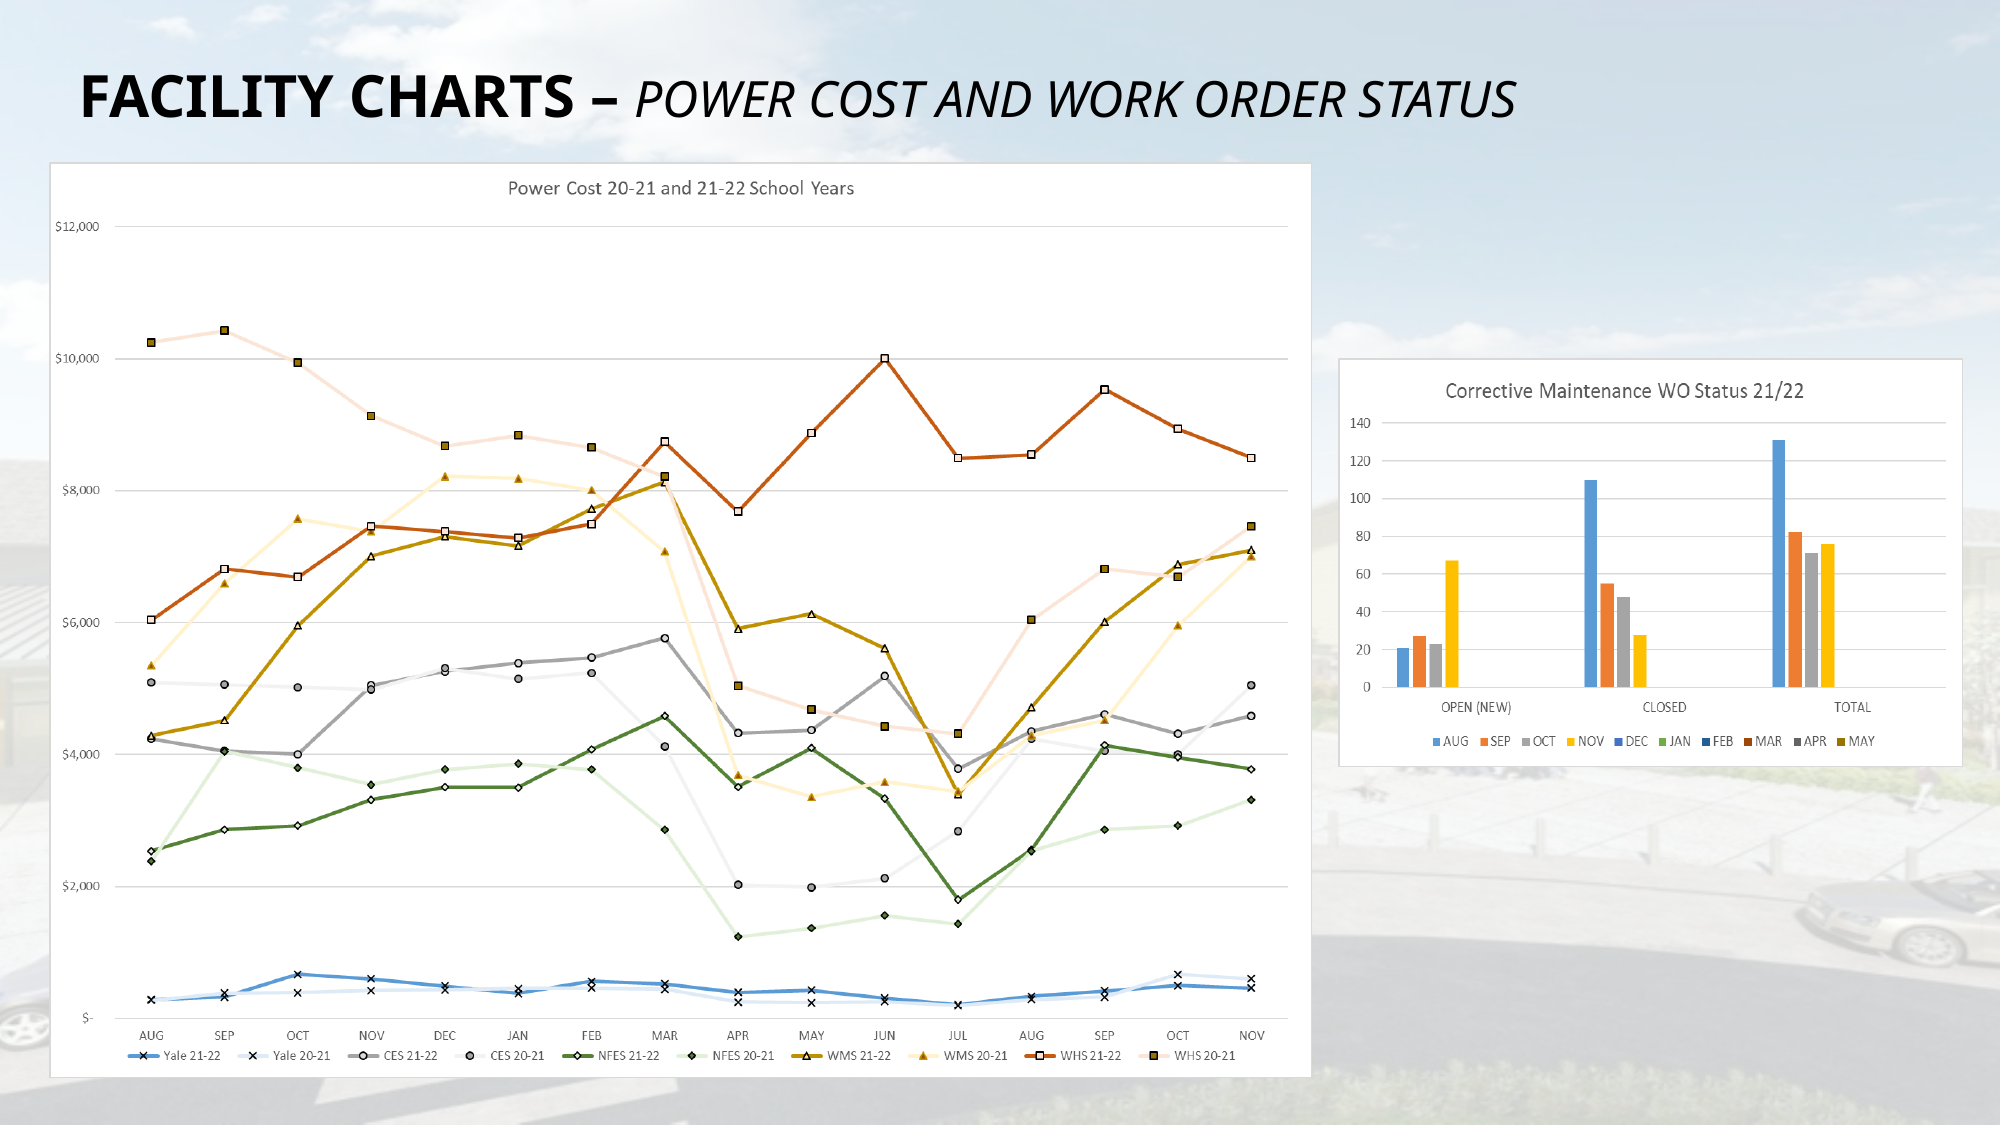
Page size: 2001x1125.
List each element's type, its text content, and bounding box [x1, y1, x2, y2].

title FACILITY CHARTS – POWER COST AND WORK ORDER STATUS [63, 47, 1789, 150]
picture [1338, 358, 1963, 767]
picture [49, 162, 1313, 1078]
